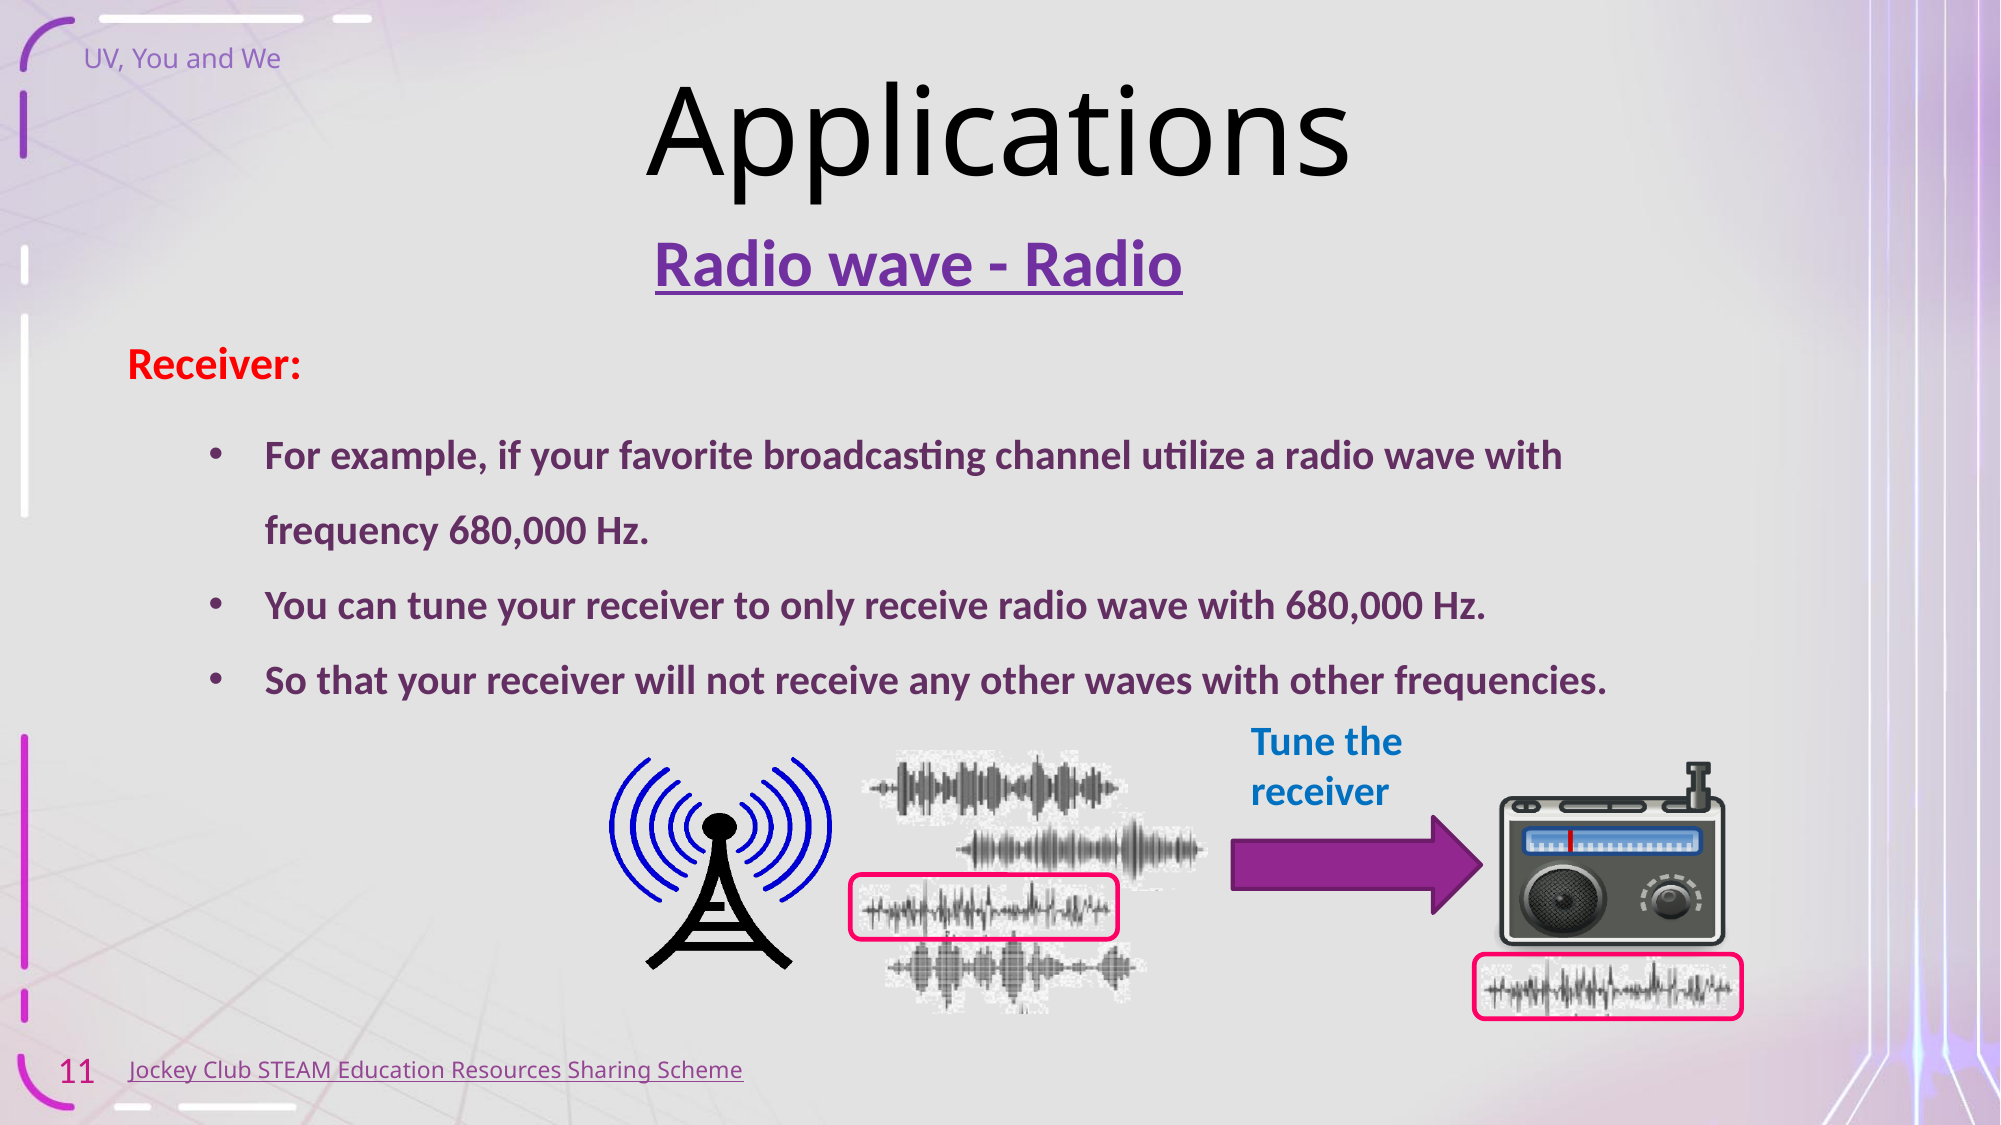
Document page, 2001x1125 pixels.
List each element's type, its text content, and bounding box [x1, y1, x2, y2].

text_box Receiver: [112, 326, 317, 397]
text_box Radio wave - Radio [640, 212, 1199, 307]
picture [0, 0, 2001, 1125]
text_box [609, 706, 1742, 1019]
text_box For example, if your favorite broadcasting channel utilize a radio wave with frequency 680,000 Hz. You can tune your receiver to only receive radio wave with 680,000 Hz. So that your receiver will not receive any other waves with other frequencies. [118, 395, 1639, 981]
title Applications [99, 45, 1900, 233]
